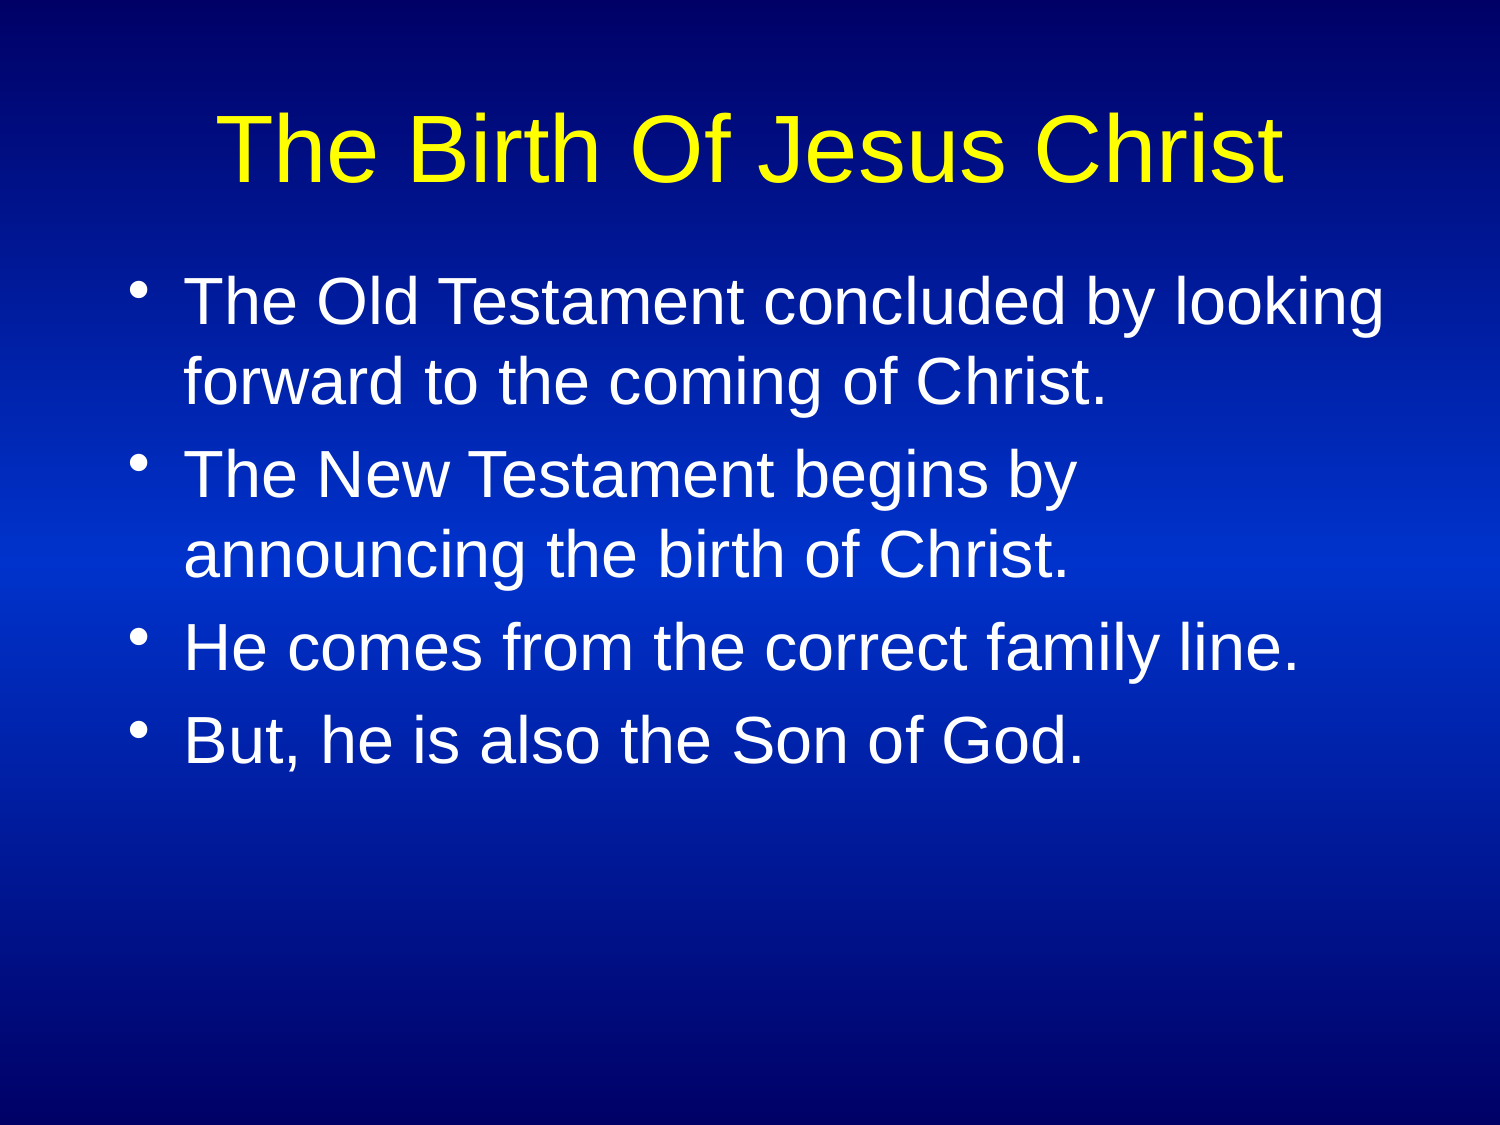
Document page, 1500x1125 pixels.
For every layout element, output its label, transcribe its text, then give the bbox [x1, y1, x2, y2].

list The Old Testament concluded by looking forward to the coming of Christ. The New Testament begins by announcing the birth of Christ. He comes from the correct family line. But, he is also the Son of God. [112, 249, 1438, 1100]
title The Birth Of Jesus Christ [37, 50, 1463, 238]
